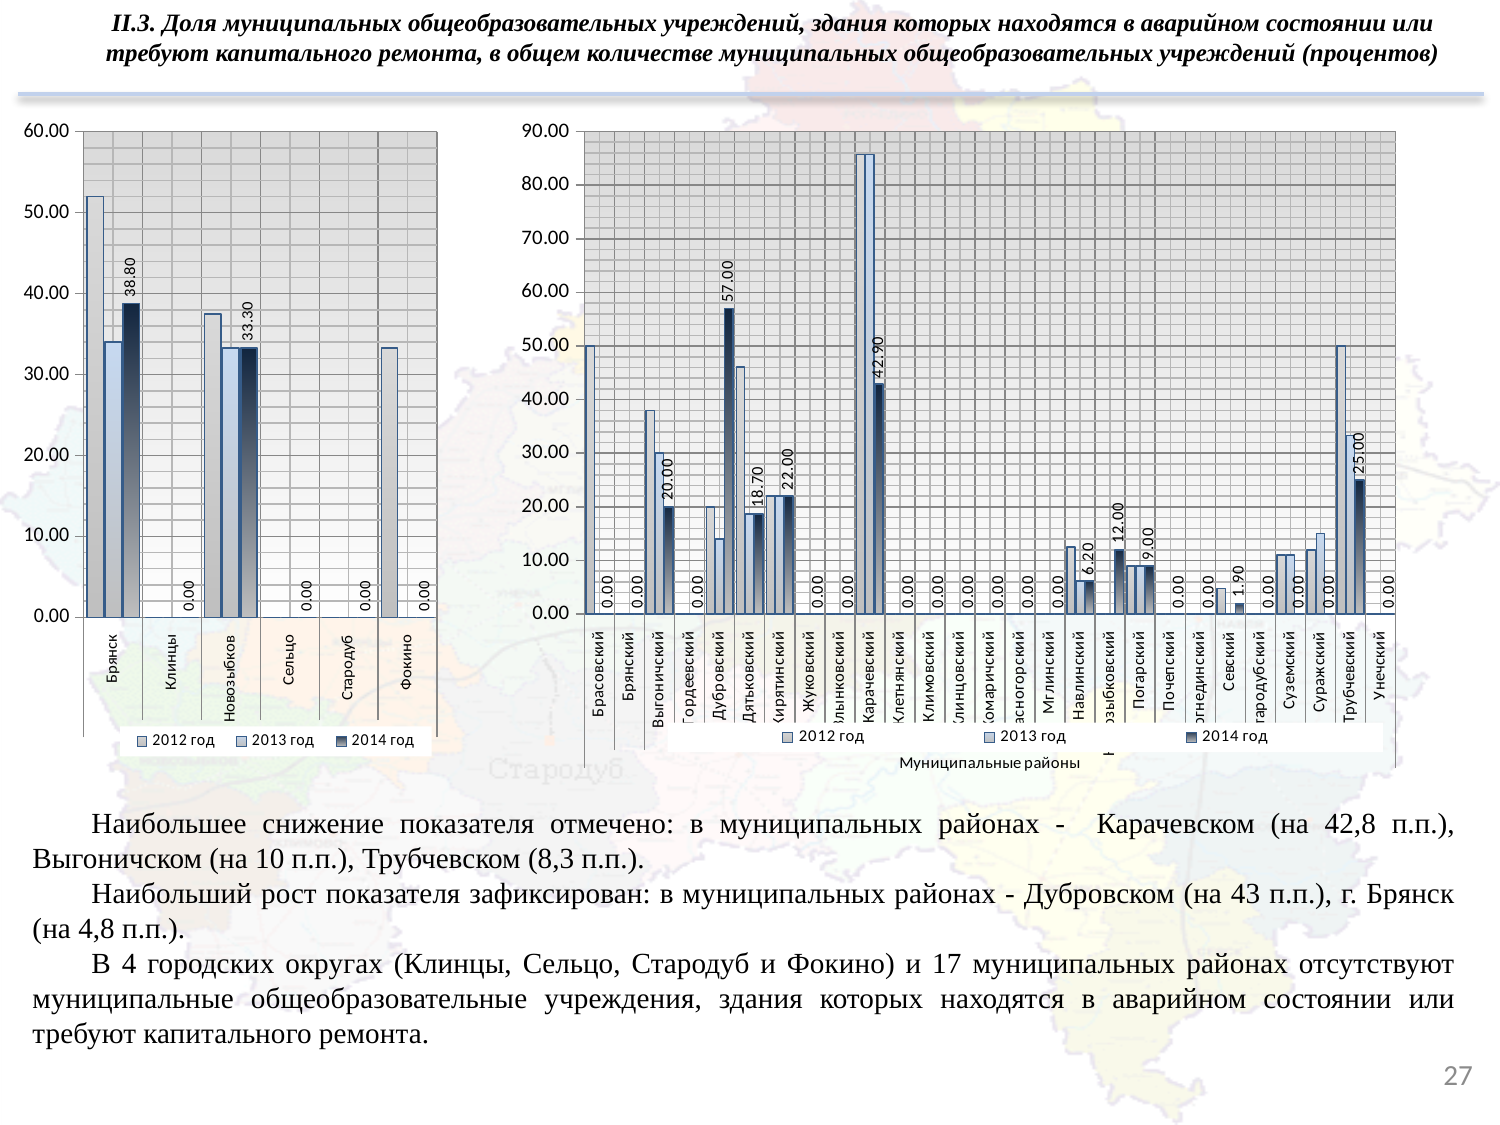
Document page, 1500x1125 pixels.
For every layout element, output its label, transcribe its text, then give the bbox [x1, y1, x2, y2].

text_box 27 [1399, 1034, 1488, 1113]
chart [23, 105, 458, 774]
text_box Наибольшее снижение показателя отмечено: в муниципальных районах - Карачевском (на 42,8 п.п.), Выгоничском (на 10 п.п.), Трубчевском (8,3 п.п.). Наибольший рост показателя зафиксирован: в муниципальных районах - Дубровском (на 43 п.п.), г. Брянск (на 4,8 п.п.). В 4 городских округах (Клинцы, Сельцо, Стародуб и Фокино) и 17 муниципальных районах отсутствуют муниципальные общеобразовательные учреждения, здания которых находятся в аварийном состоянии или требуют капитального ремонта. [17, 796, 1471, 1057]
chart [491, 105, 1442, 774]
text_box II.3. Доля муниципальных общеобразовательных учреждений, здания которых находятся в аварийном состоянии или требуют капитального ремонта, в общем количестве муниципальных общеобразовательных учреждений (процентов) [52, 0, 1494, 74]
